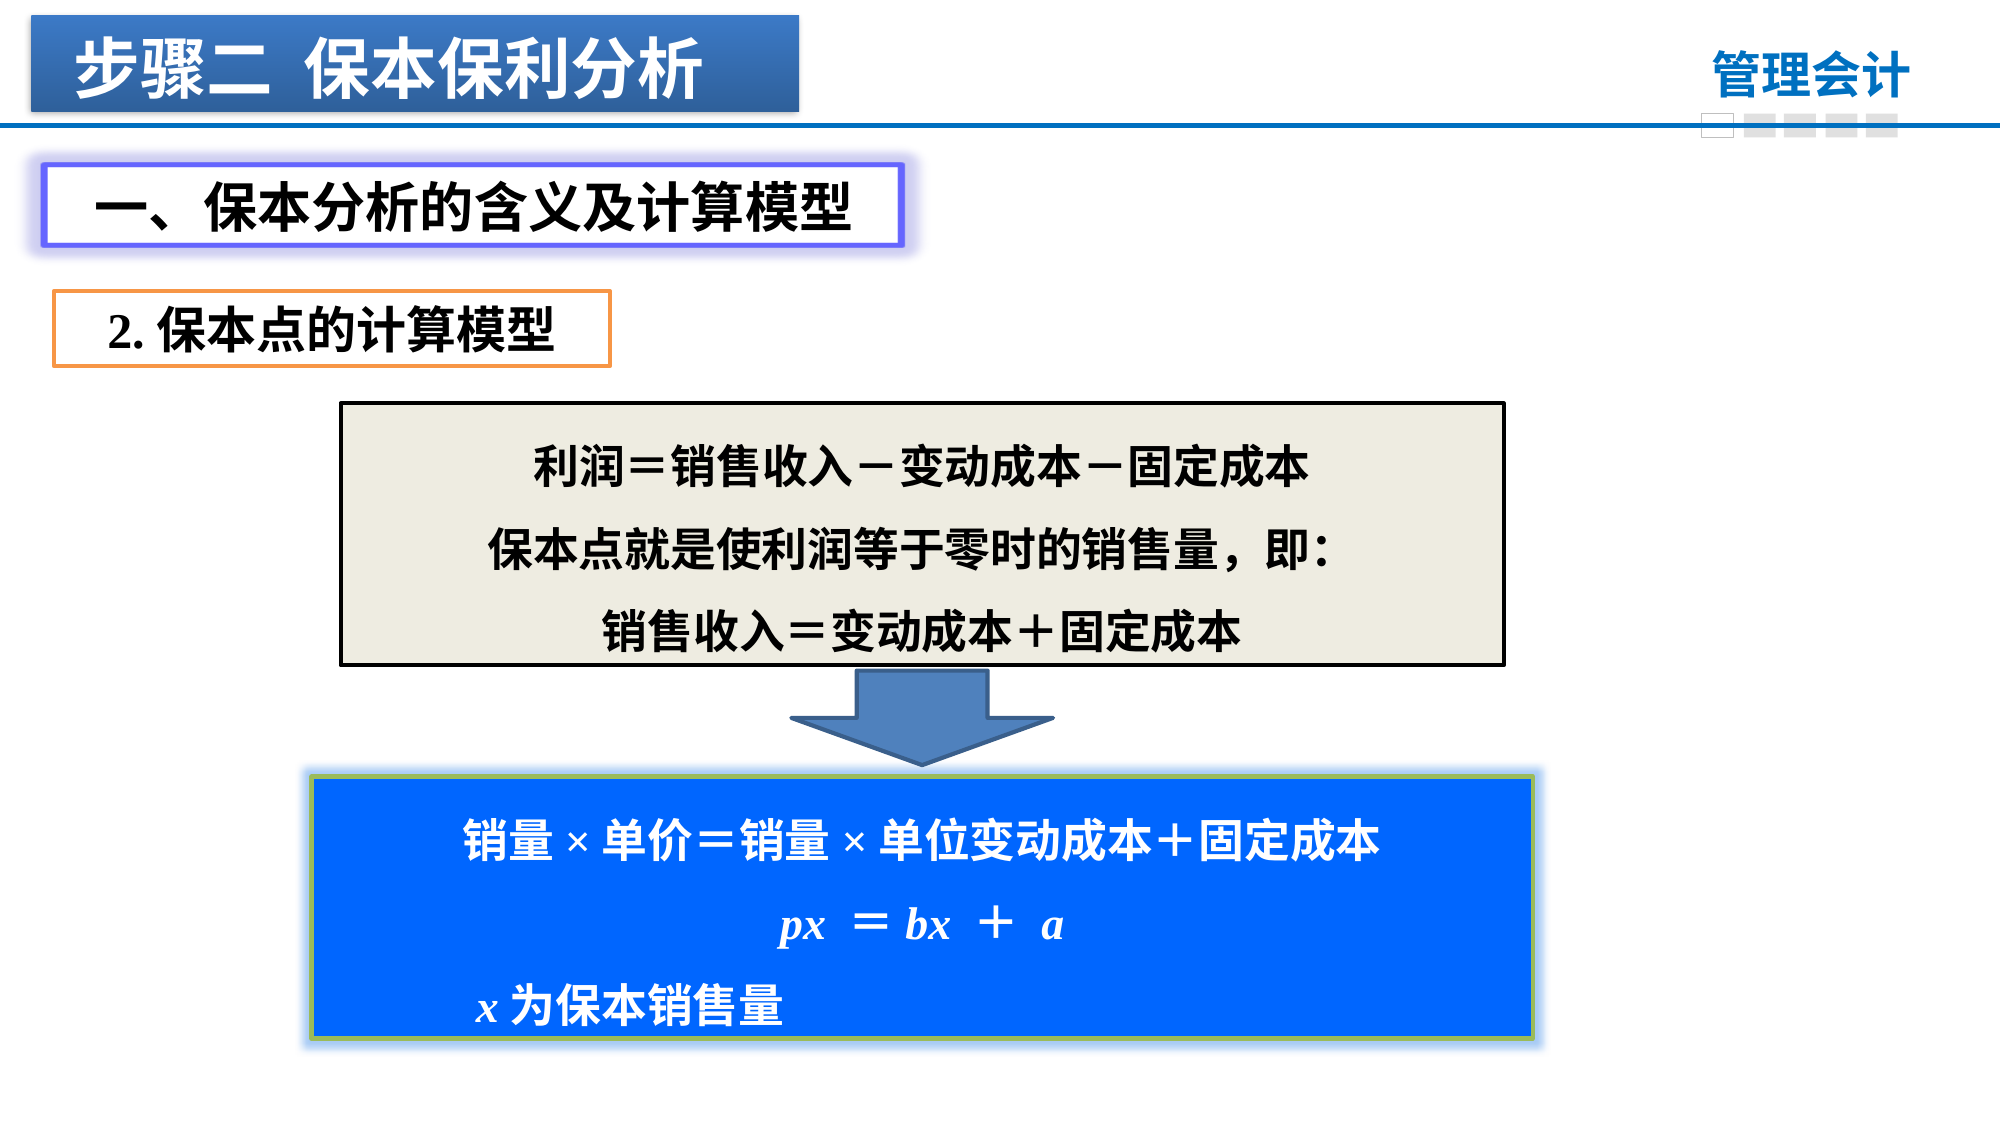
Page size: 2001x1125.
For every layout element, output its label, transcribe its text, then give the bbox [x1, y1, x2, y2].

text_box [31, 14, 800, 117]
text_box 2.保本点的计算模型 [52, 289, 612, 368]
text_box 利润＝销售收入－变动成本－固定成本 保本点就是使利润等于零时的销售量，即： 销售收入＝变动成本＋固定成本 [339, 401, 1506, 667]
text_box [789, 668, 1056, 768]
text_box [5, 136, 942, 273]
text_box 销量×单价＝销量×单位变动成本＋固定成本 px ＝bx ＋ a x为保本销售量 [309, 774, 1535, 1041]
